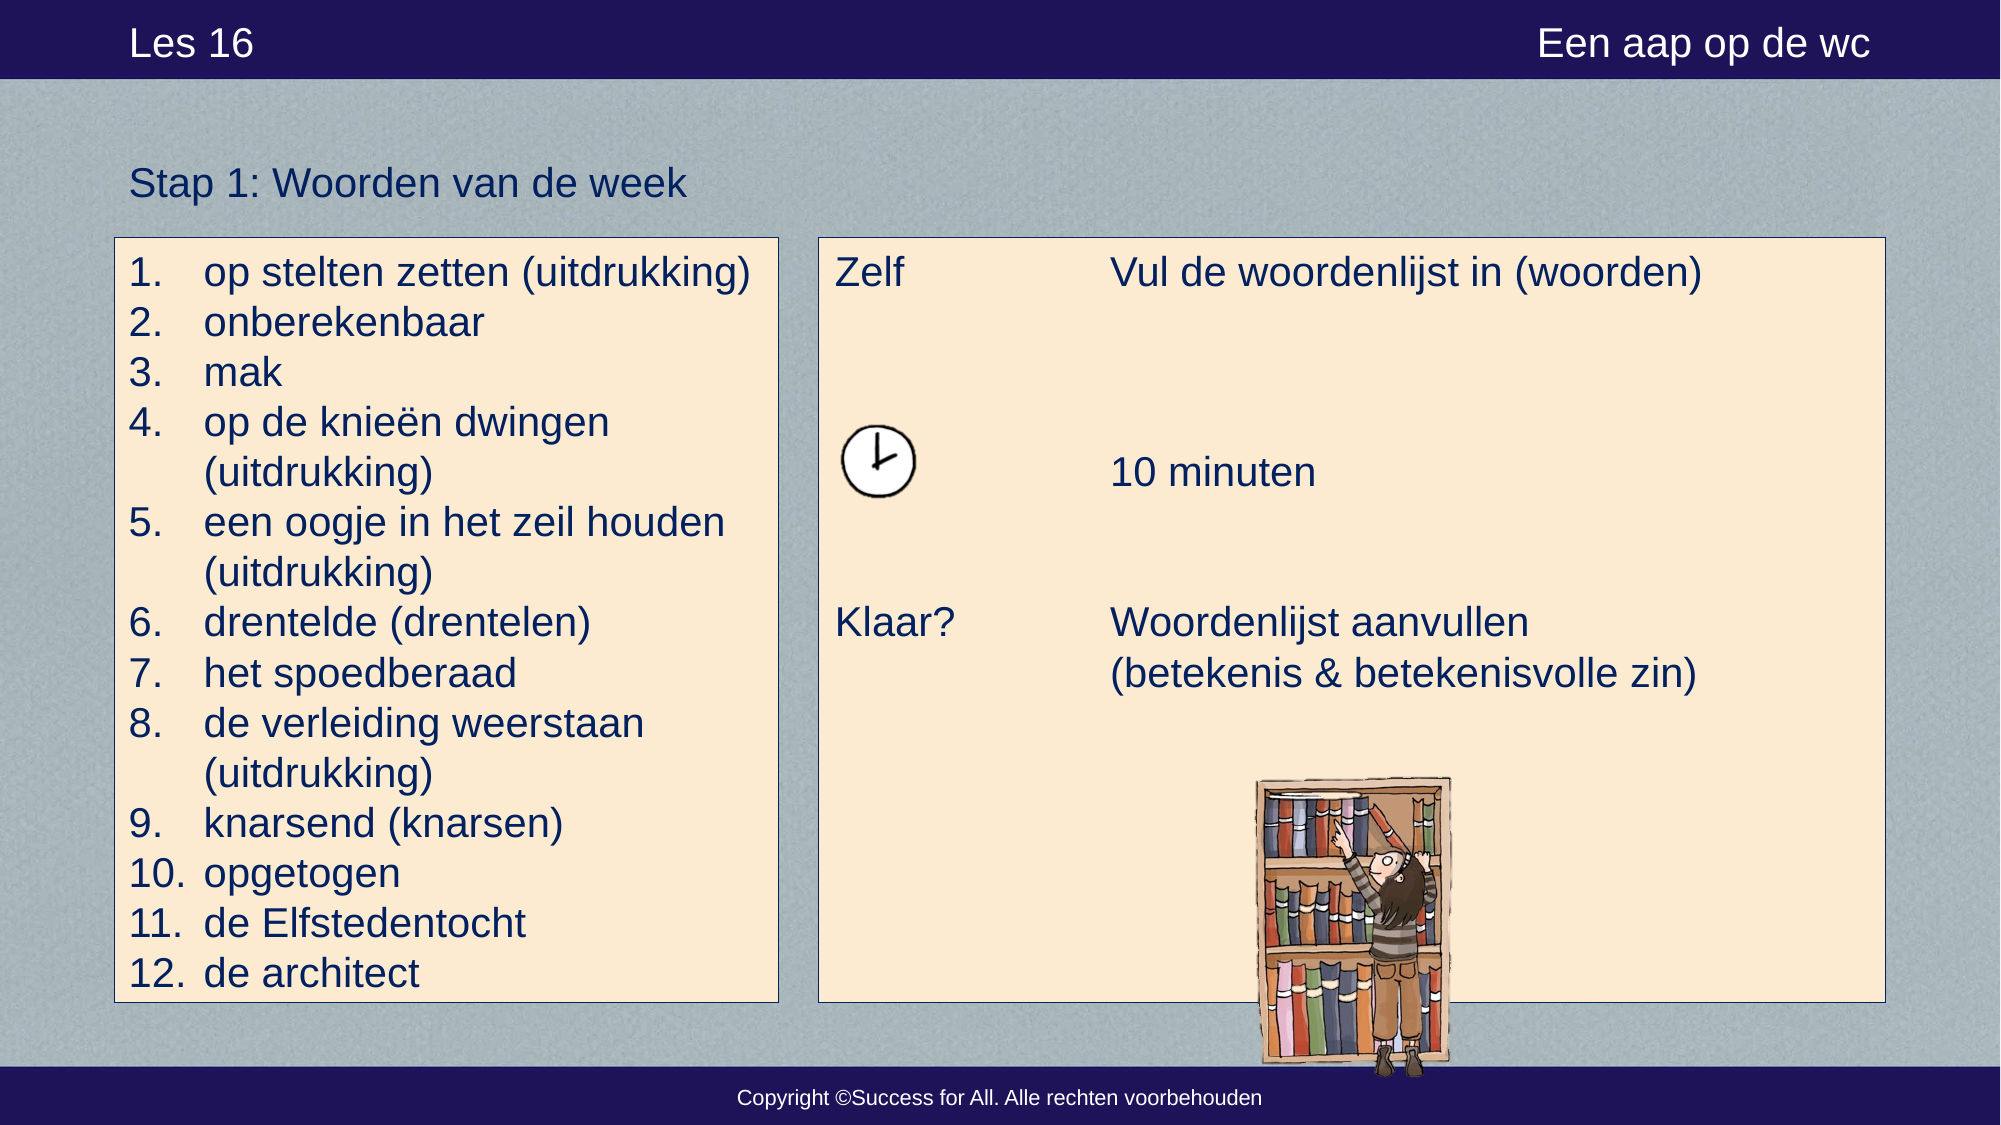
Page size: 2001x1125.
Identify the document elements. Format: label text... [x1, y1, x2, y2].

text_box op stelten zetten (uitdrukking) onberekenbaar mak op de knieën dwingen (uitdrukking) een oogje in het zeil houden (uitdrukking) drentelde (drentelen) het spoedberaad de verleiding weerstaan (uitdrukking) knarsend (knarsen) opgetogen de Elfstedentocht de architect [114, 237, 779, 1003]
text_box Zelf Vul de woordenlijst in (woorden) 10 minuten Klaar? Woordenlijst aanvullen (betekenis & betekenisvolle zin) [818, 237, 1886, 1003]
text_box Een aap op de wc [999, 8, 1886, 73]
picture [0, 0, 2001, 1125]
text_box Stap 1: Woorden van de week [113, 148, 1635, 214]
text_box Les 16 [114, 8, 354, 73]
text_box Copyright ©Success for All. Alle rechten voorbehouden [0, 1076, 2000, 1125]
